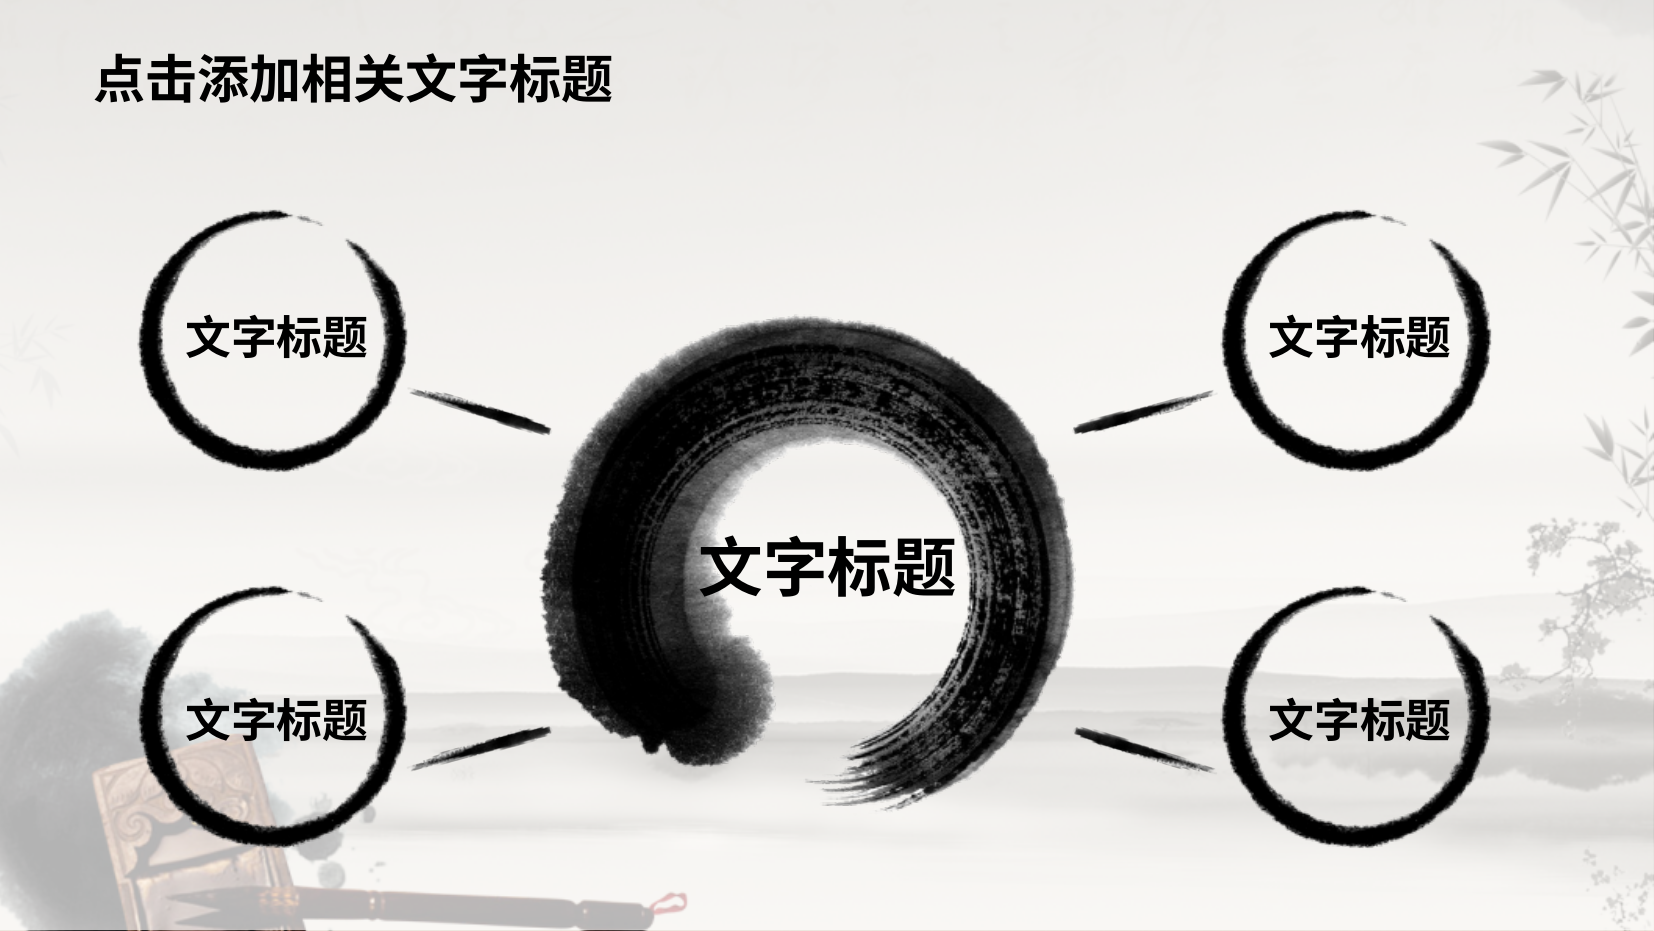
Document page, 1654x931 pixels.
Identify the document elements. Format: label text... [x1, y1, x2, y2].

text_box 点击添加相关文字标题 [81, 40, 749, 115]
picture [105, 190, 1532, 870]
